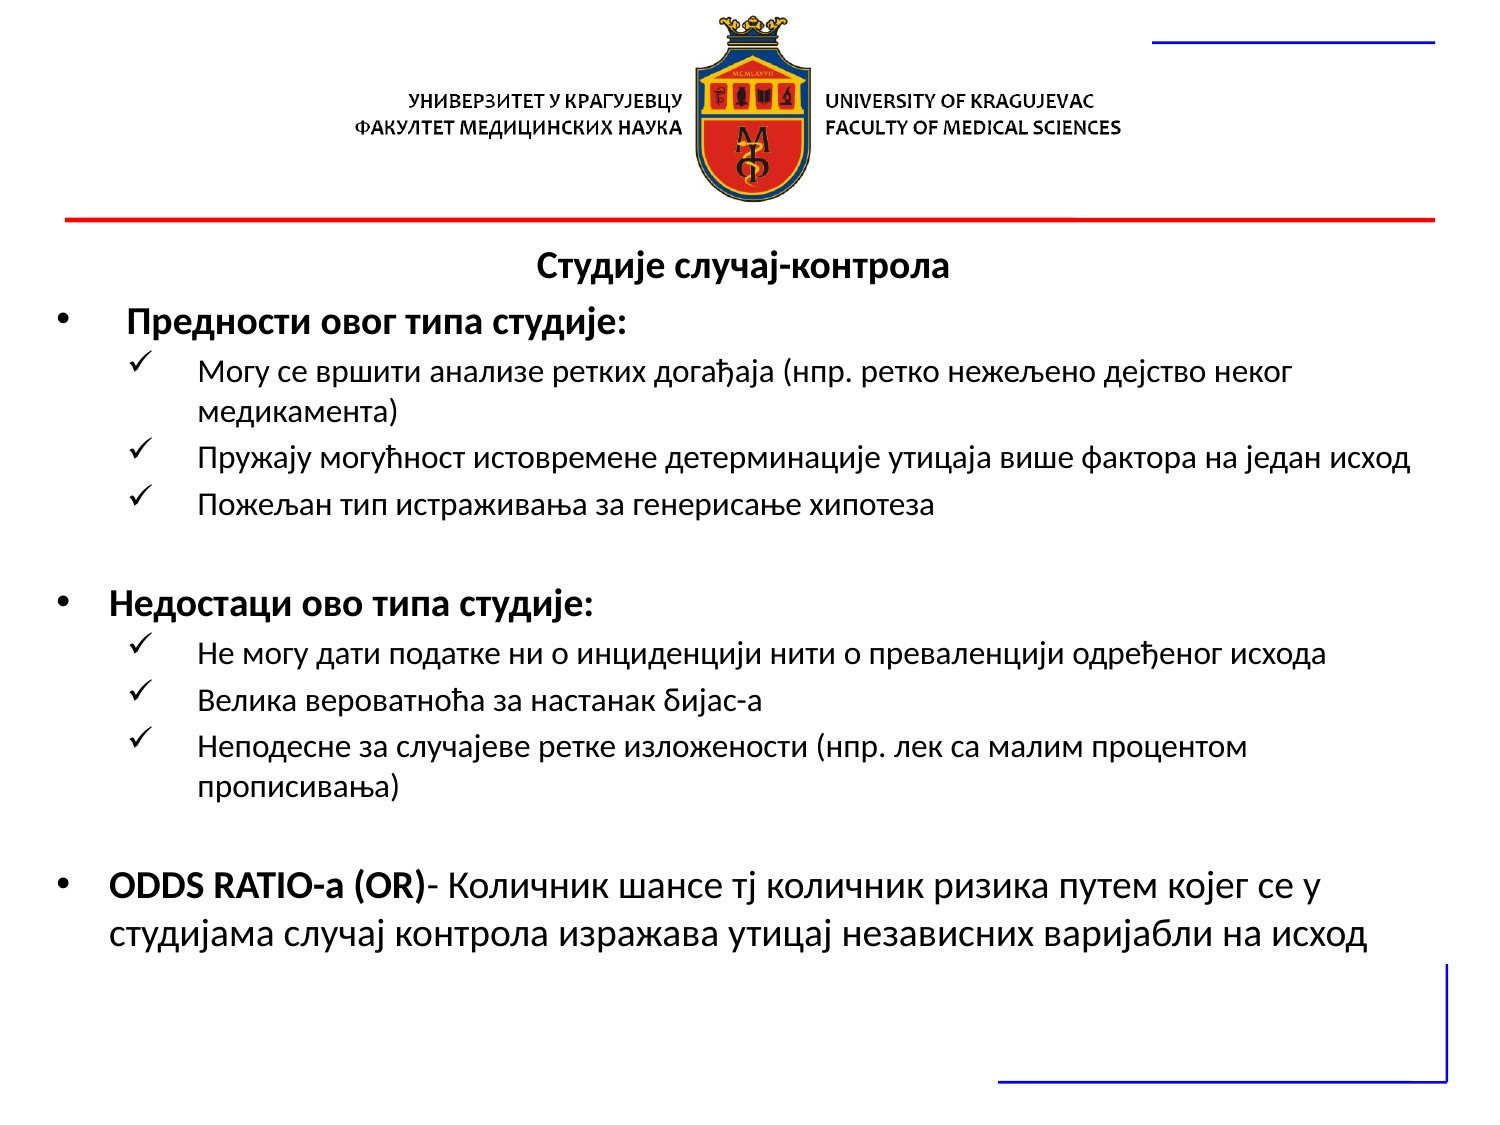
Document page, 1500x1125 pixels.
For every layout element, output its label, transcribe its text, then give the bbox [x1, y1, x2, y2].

picture [324, 11, 1152, 208]
subtitle Студије случај-контрола Предности овог типа студије: Могу се вршити анализе ретких догађаја (нпр. ретко нежељено дејство неког медикамента) Пружају могућност истовремене детерминације утицаја више фактора на један исход Пожељан тип истраживања за генерисање хипотеза Недостаци ово типа студије: Не могу дати податке ни о инциденцији нити о преваленцији одређеног исхода Велика вероватноћа за настанак бијас-а Неподесне за случајеве ретке изложености (нпр. лек са малим процентом прописивања) ODDS RATIO-a (OR)- Количник шансе тј количник ризика путем којег се у студијама случај контрола изражава утицај независних варијабли на исход [41, 231, 1447, 1059]
